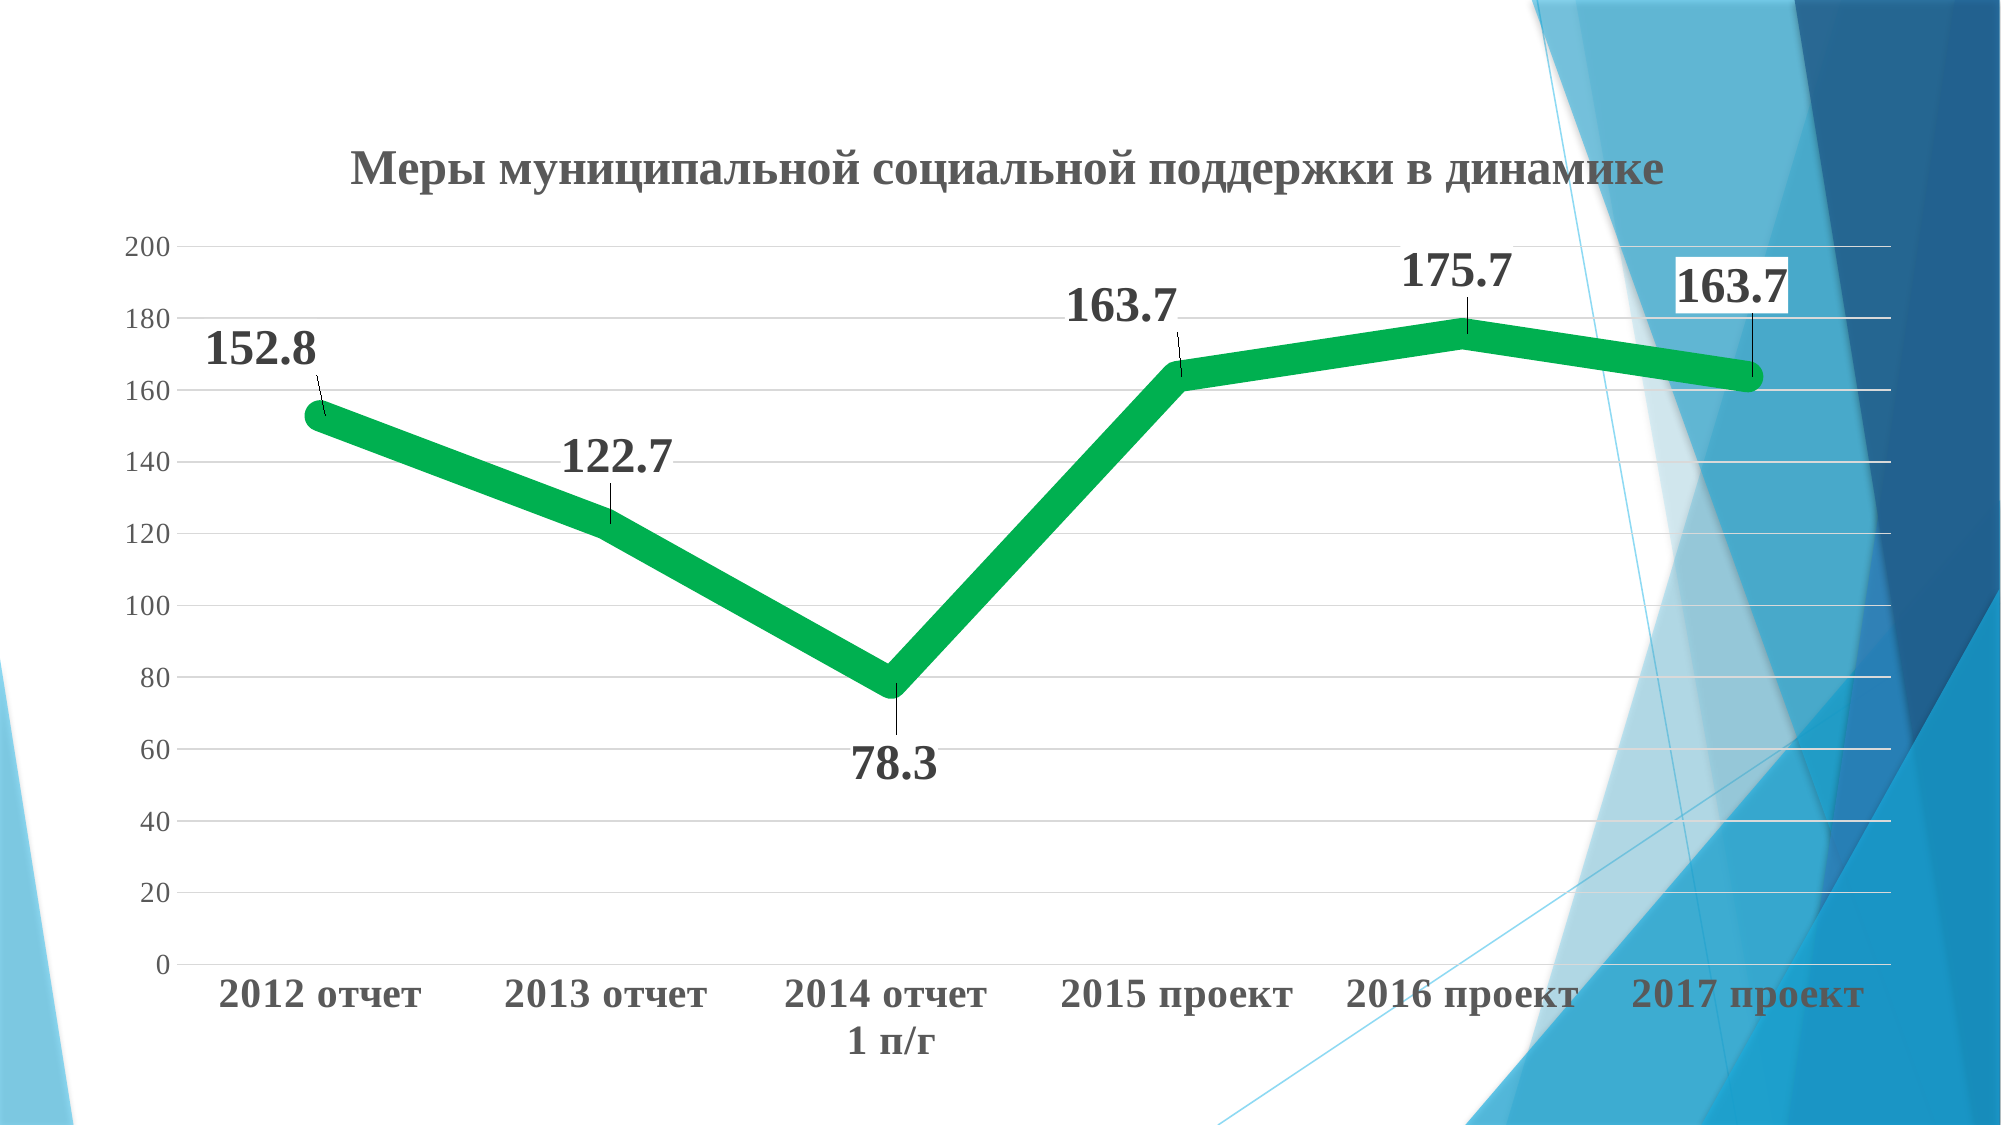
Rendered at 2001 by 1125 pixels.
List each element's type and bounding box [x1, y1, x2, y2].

chart [87, 95, 1928, 1085]
